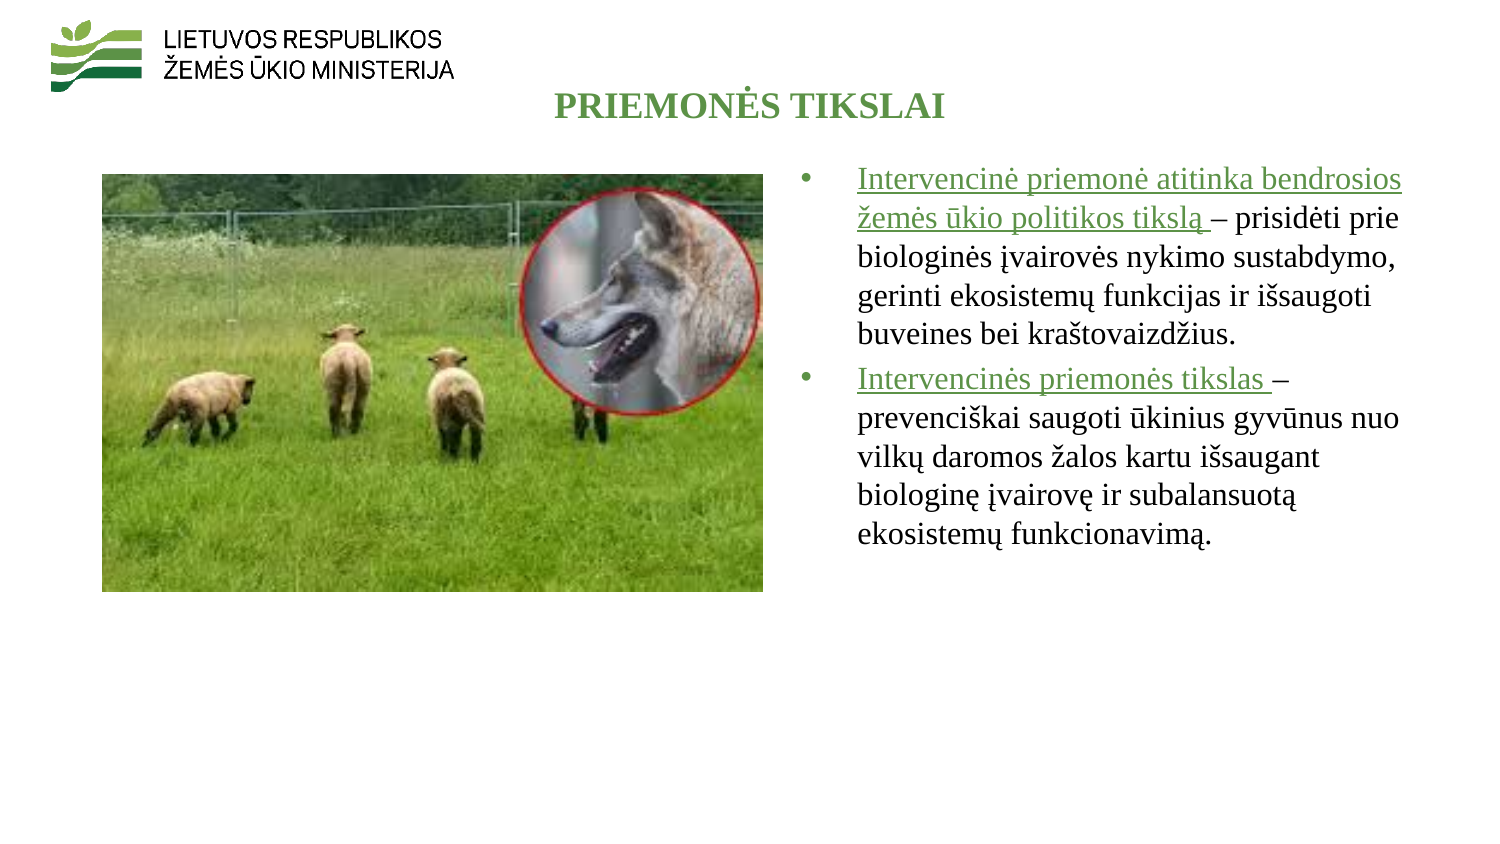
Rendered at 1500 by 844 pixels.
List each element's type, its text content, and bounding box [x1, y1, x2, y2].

title PRIEMONĖS TIKSLAI [75, 33, 1425, 175]
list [101, 174, 763, 593]
picture [51, 19, 454, 92]
list Intervencinė priemonė atitinka bendrosios žemės ūkio politikos tikslą – prisidėti prie biologinės įvairovės nykimo sustabdymo, gerinti ekosistemų funkcijas ir išsaugoti buveines bei kraštovaizdžius. Intervencinės priemonės tikslas – prevenciškai saugoti ūkinius gyvūnus nuo vilkų daromos žalos kartu išsaugant biologinę įvairovę ir subalansuotą ekosistemų funkcionavimą. [785, 150, 1425, 566]
